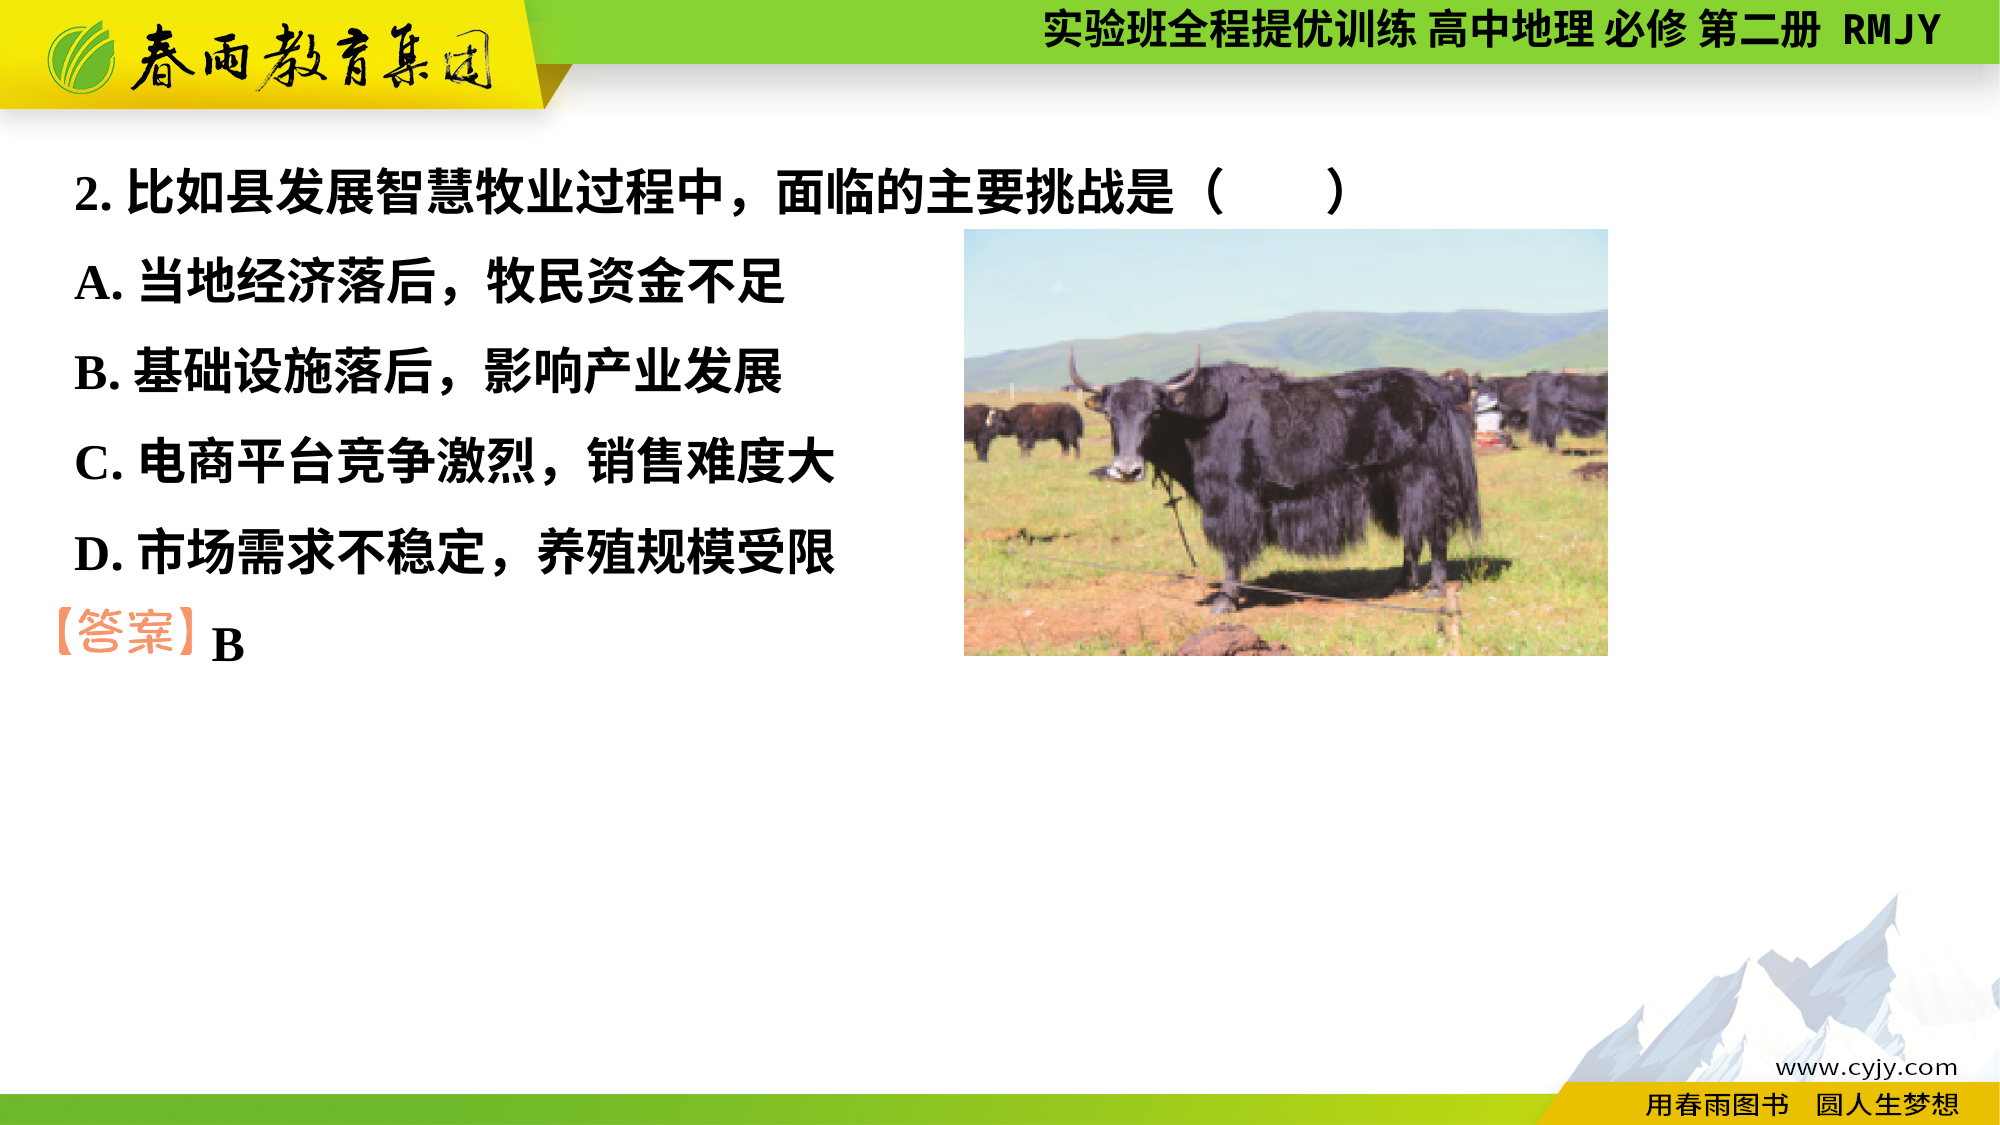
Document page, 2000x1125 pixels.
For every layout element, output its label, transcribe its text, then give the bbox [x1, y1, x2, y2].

text_box B [59, 573, 1944, 679]
list 2.比如县发展智慧牧业过程中，面临的主要挑战是（ ） A.当地经济落后，牧民资金不足 B.基础设施落后，影响产业发展 C.电商平台竞争激烈，销售难度大 D.市场需求不稳定，养殖规模受限 [59, 122, 1944, 573]
picture [0, 0, 2000, 1125]
